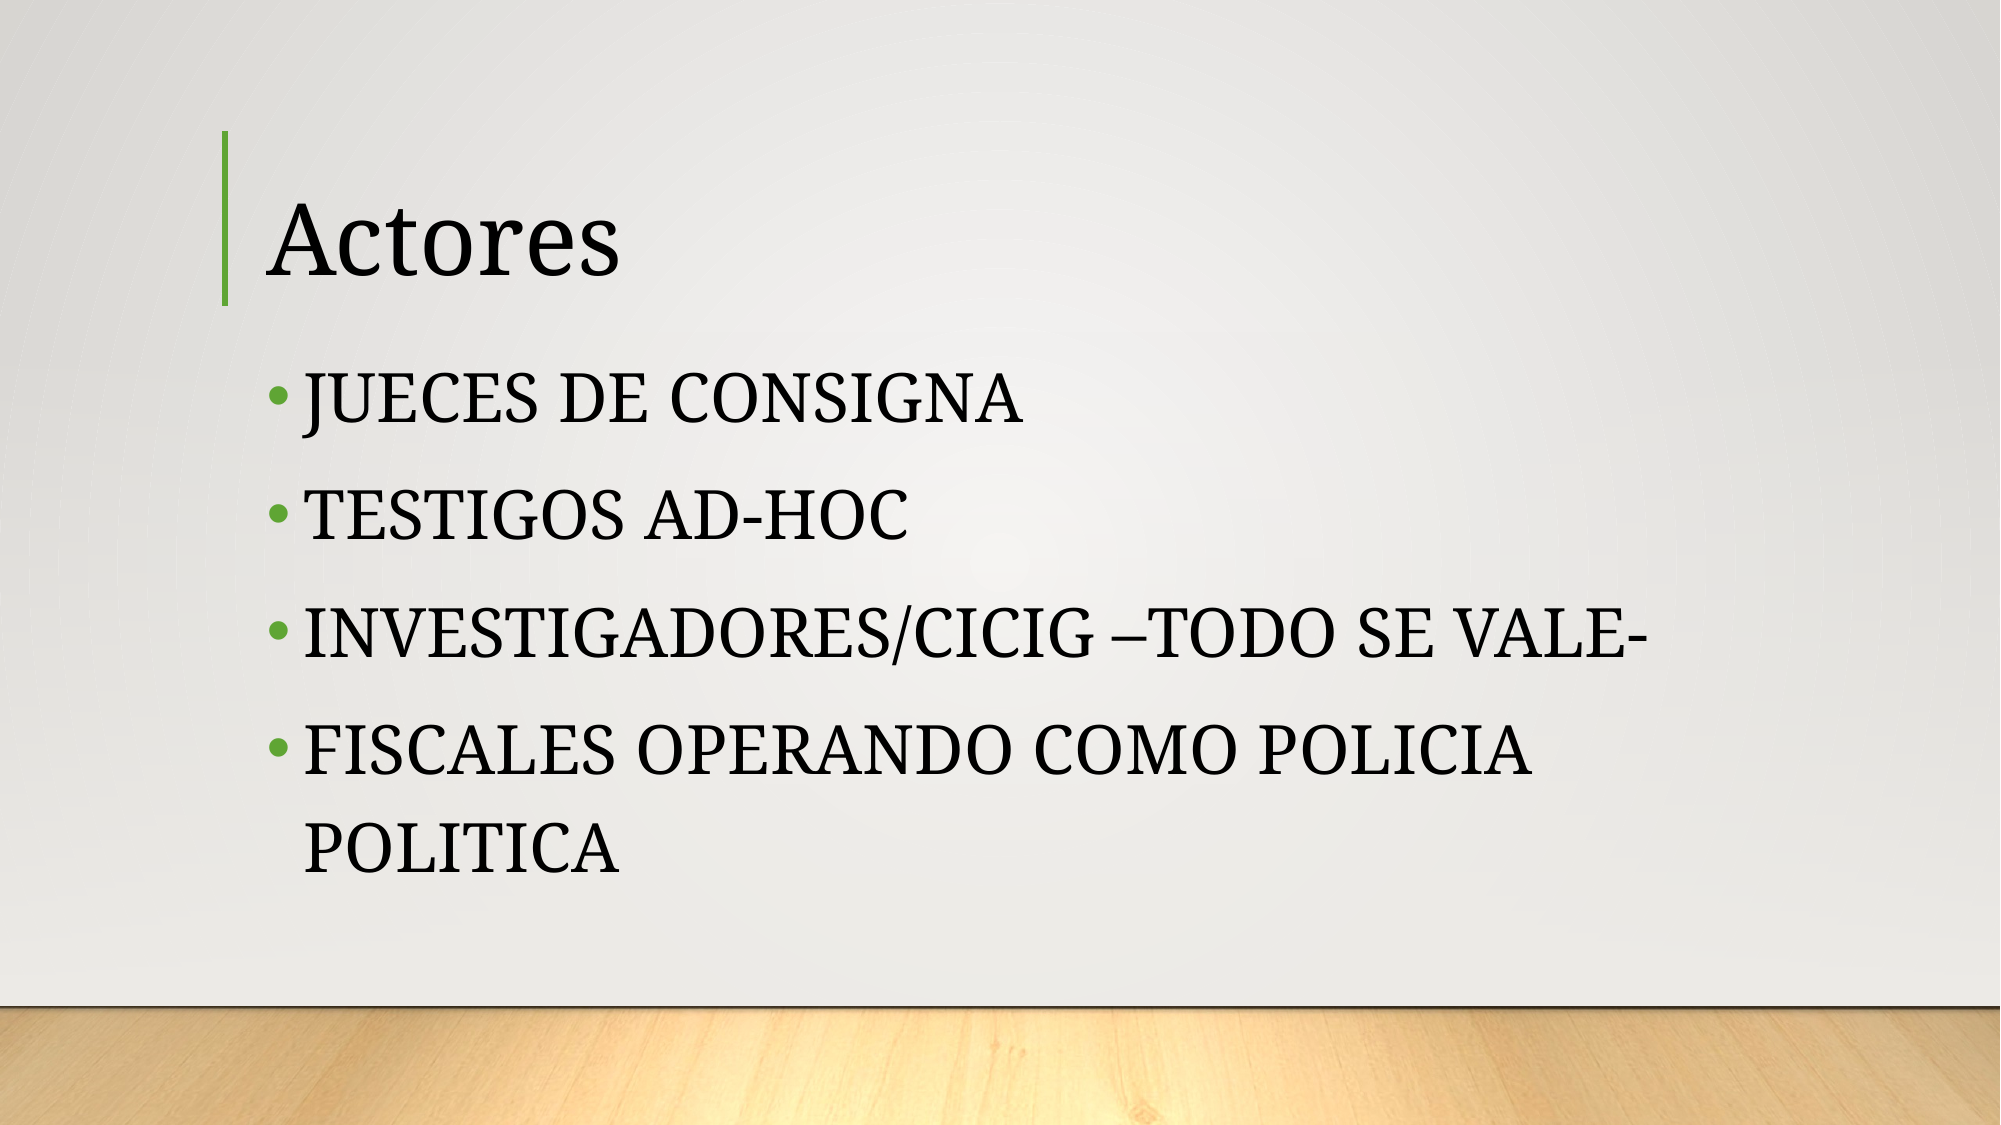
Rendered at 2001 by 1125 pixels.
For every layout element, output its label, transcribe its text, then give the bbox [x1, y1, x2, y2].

picture [0, 1006, 2000, 1125]
list JUECES DE CONSIGNA TESTIGOS AD-HOC INVESTIGADORES/CICIG –TODO SE VALE- FISCALES OPERANDO COMO POLICIA POLITICA [251, 330, 1814, 897]
title Actores [251, 131, 1814, 305]
